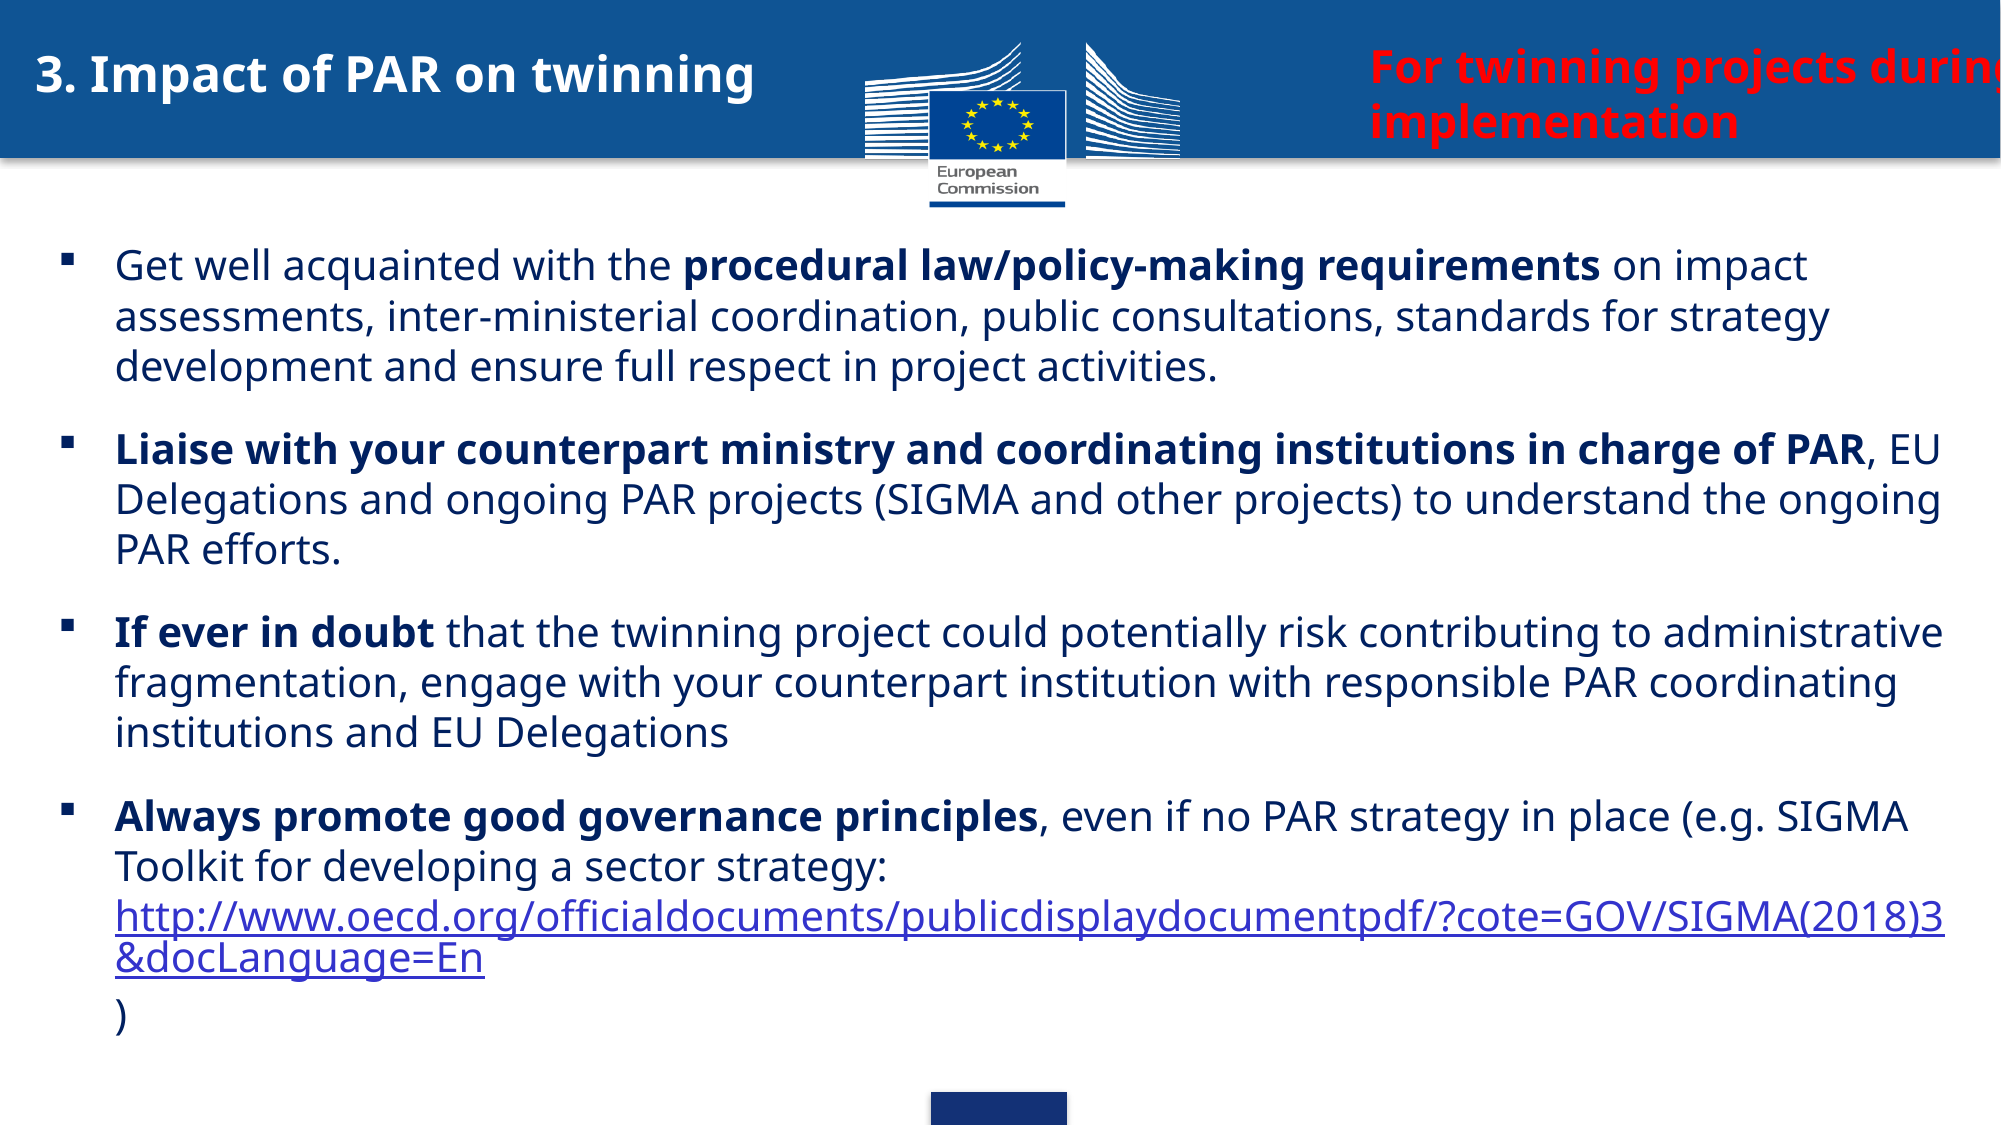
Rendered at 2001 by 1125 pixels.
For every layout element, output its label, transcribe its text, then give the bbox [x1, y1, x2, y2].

list Get well acquainted with the procedural law/policy-making requirements on impact assessments, inter-ministerial coordination, public consultations, standards for strategy development and ensure full respect in project activities. Liaise with your counterpart ministry and coordinating institutions in charge of PAR, EU Delegations and ongoing PAR projects (SIGMA and other projects) to understand the ongoing PAR efforts. If ever in doubt that the twinning project could potentially risk contributing to administrative fragmentation, engage with your counterpart institution with responsible PAR coordinating institutions and EU Delegations Always promote good governance principles, even if no PAR strategy in place (e.g. SIGMA Toolkit for developing a sector strategy: http://www.oecd.org/officialdocuments/publicdisplaydocumentpdf/?cote=GOV/SIGMA(2018)3&docLanguage=En) [42, 231, 1975, 1012]
text_box 3. Impact of PAR on twinning [19, 19, 977, 126]
picture [865, 42, 1180, 208]
text_box For twinning projects during implementation [1354, 15, 2000, 170]
